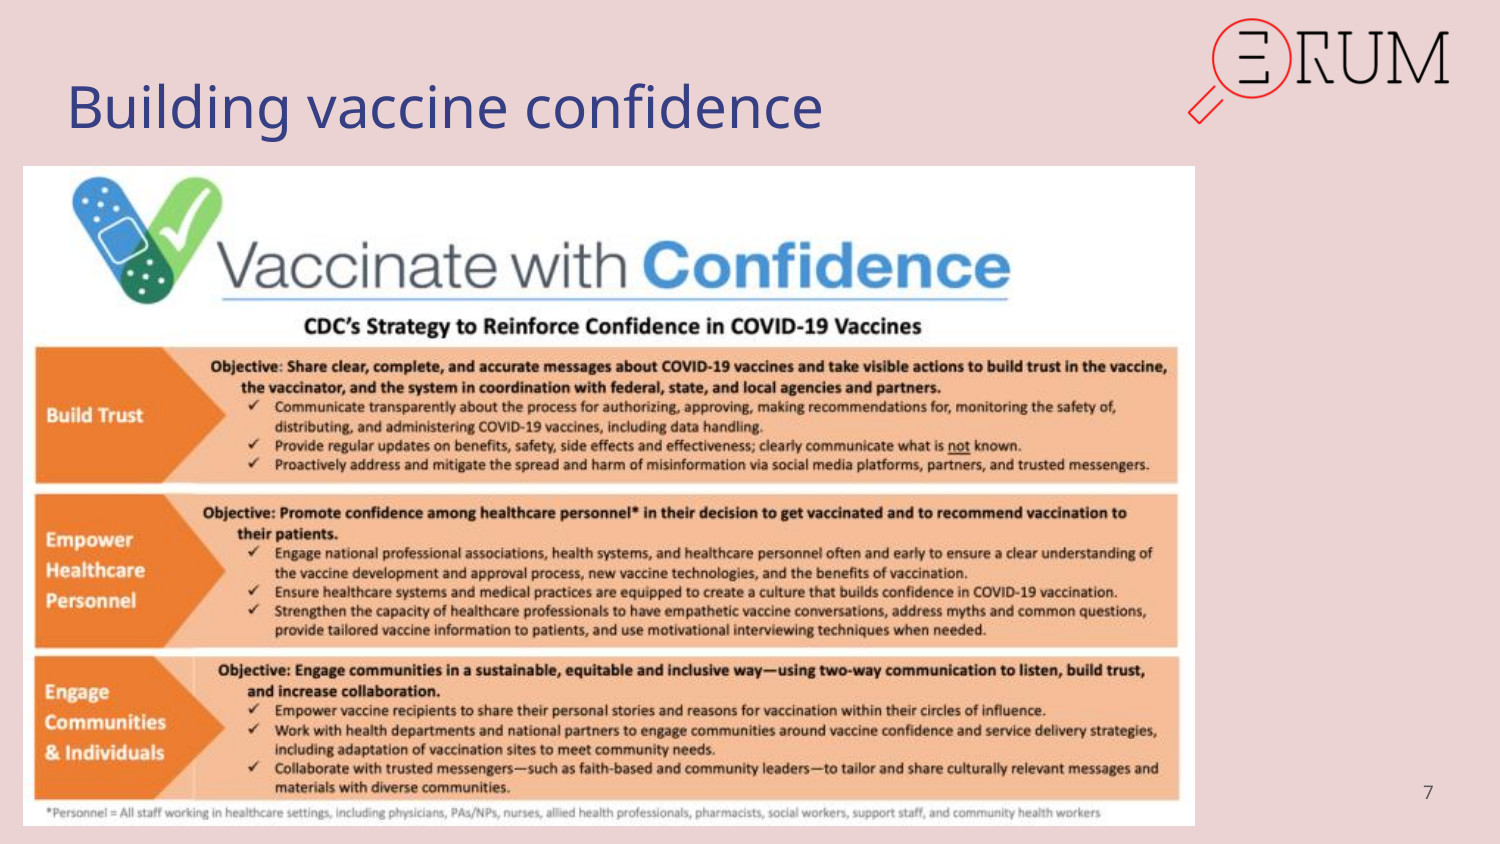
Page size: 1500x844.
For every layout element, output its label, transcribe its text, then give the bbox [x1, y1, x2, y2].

title Building vaccine confidence [51, 55, 1168, 150]
slide_number 7 [1358, 761, 1449, 826]
picture [1136, 0, 1500, 137]
picture [23, 165, 1195, 827]
